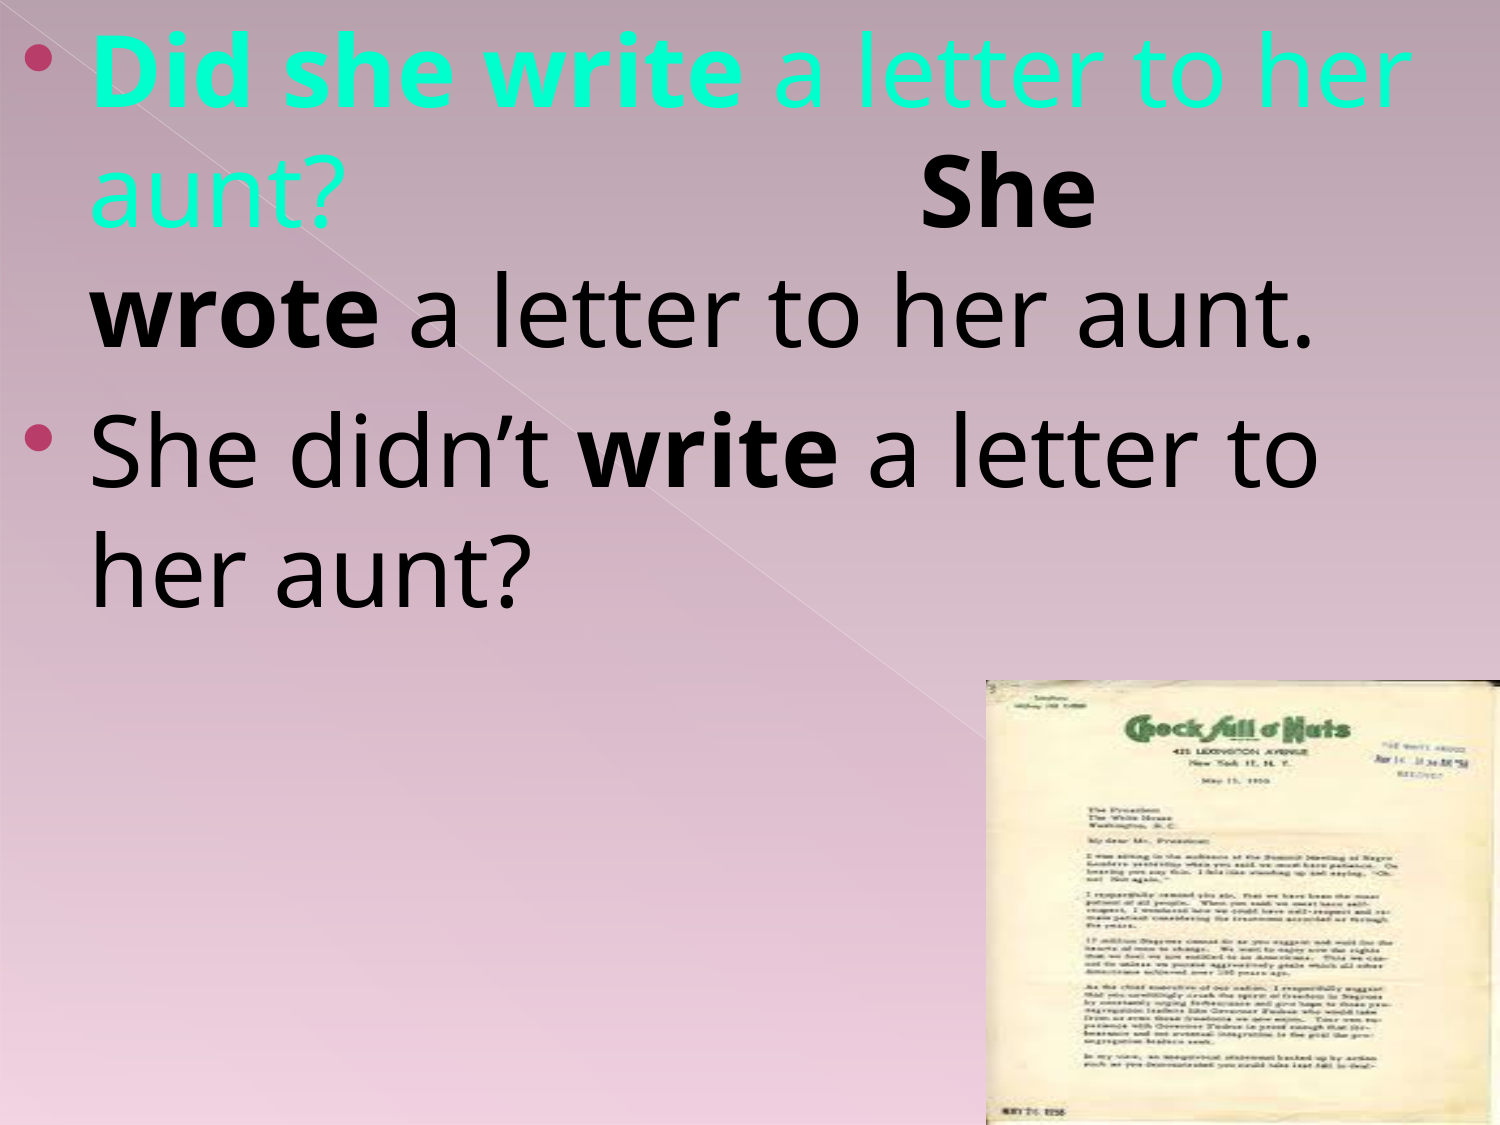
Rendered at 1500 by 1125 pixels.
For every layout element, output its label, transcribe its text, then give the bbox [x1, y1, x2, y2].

picture [985, 680, 1500, 1125]
list Did she write a letter to her aunt? She wrote a letter to her aunt. She didn’t write a letter to her aunt? [0, 0, 1500, 1125]
